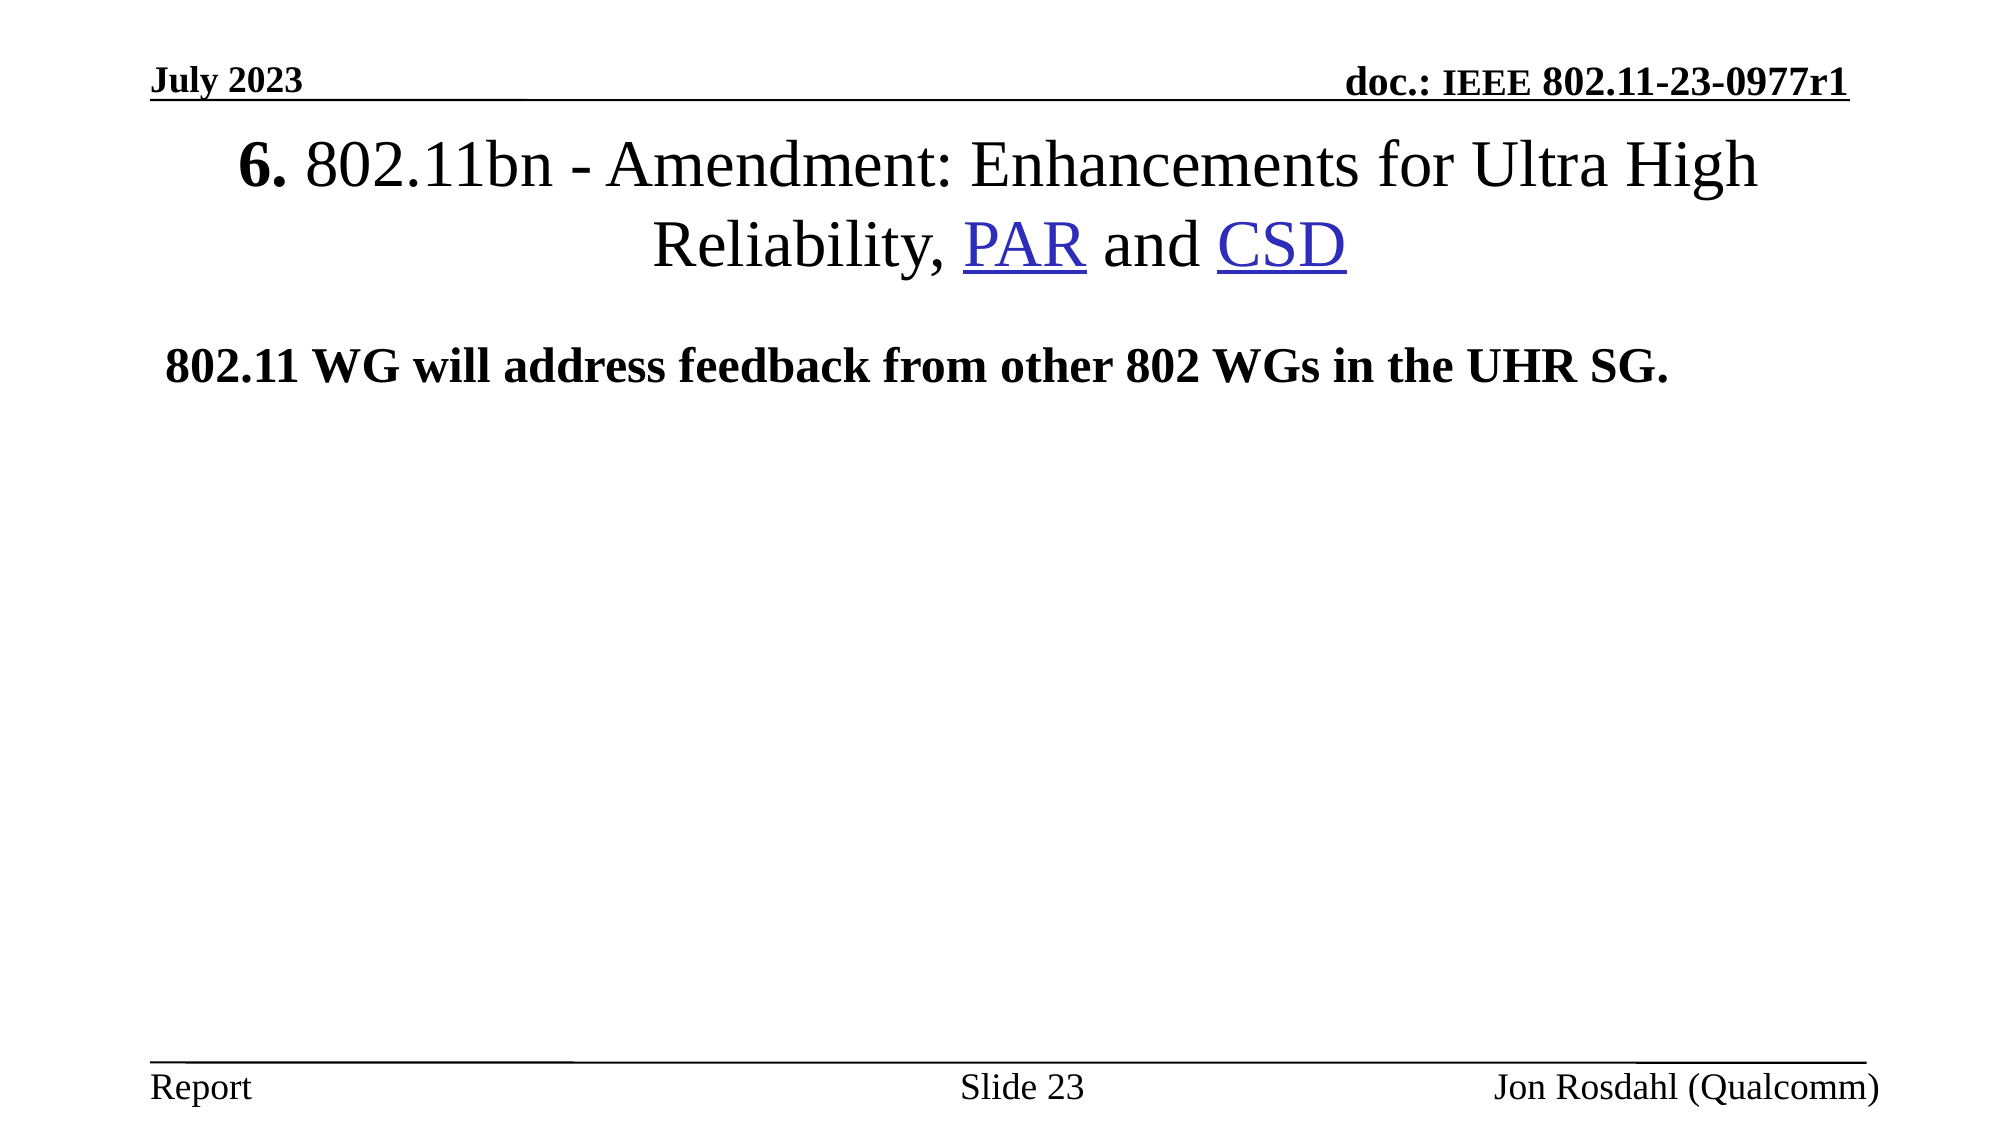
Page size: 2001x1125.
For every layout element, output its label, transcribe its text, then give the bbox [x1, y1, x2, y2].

title 6. 802.11bn - Amendment: Enhancements for Ultra High Reliability, PAR and CSD [149, 112, 1850, 288]
slide_number Slide 23 [950, 1061, 1095, 1125]
footer Jon Rosdahl (Qualcomm) [1436, 1061, 1881, 1108]
list 802.11 WG will address feedback from other 802 WGs in the UHR SG. [149, 324, 1850, 1000]
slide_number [149, 49, 431, 100]
